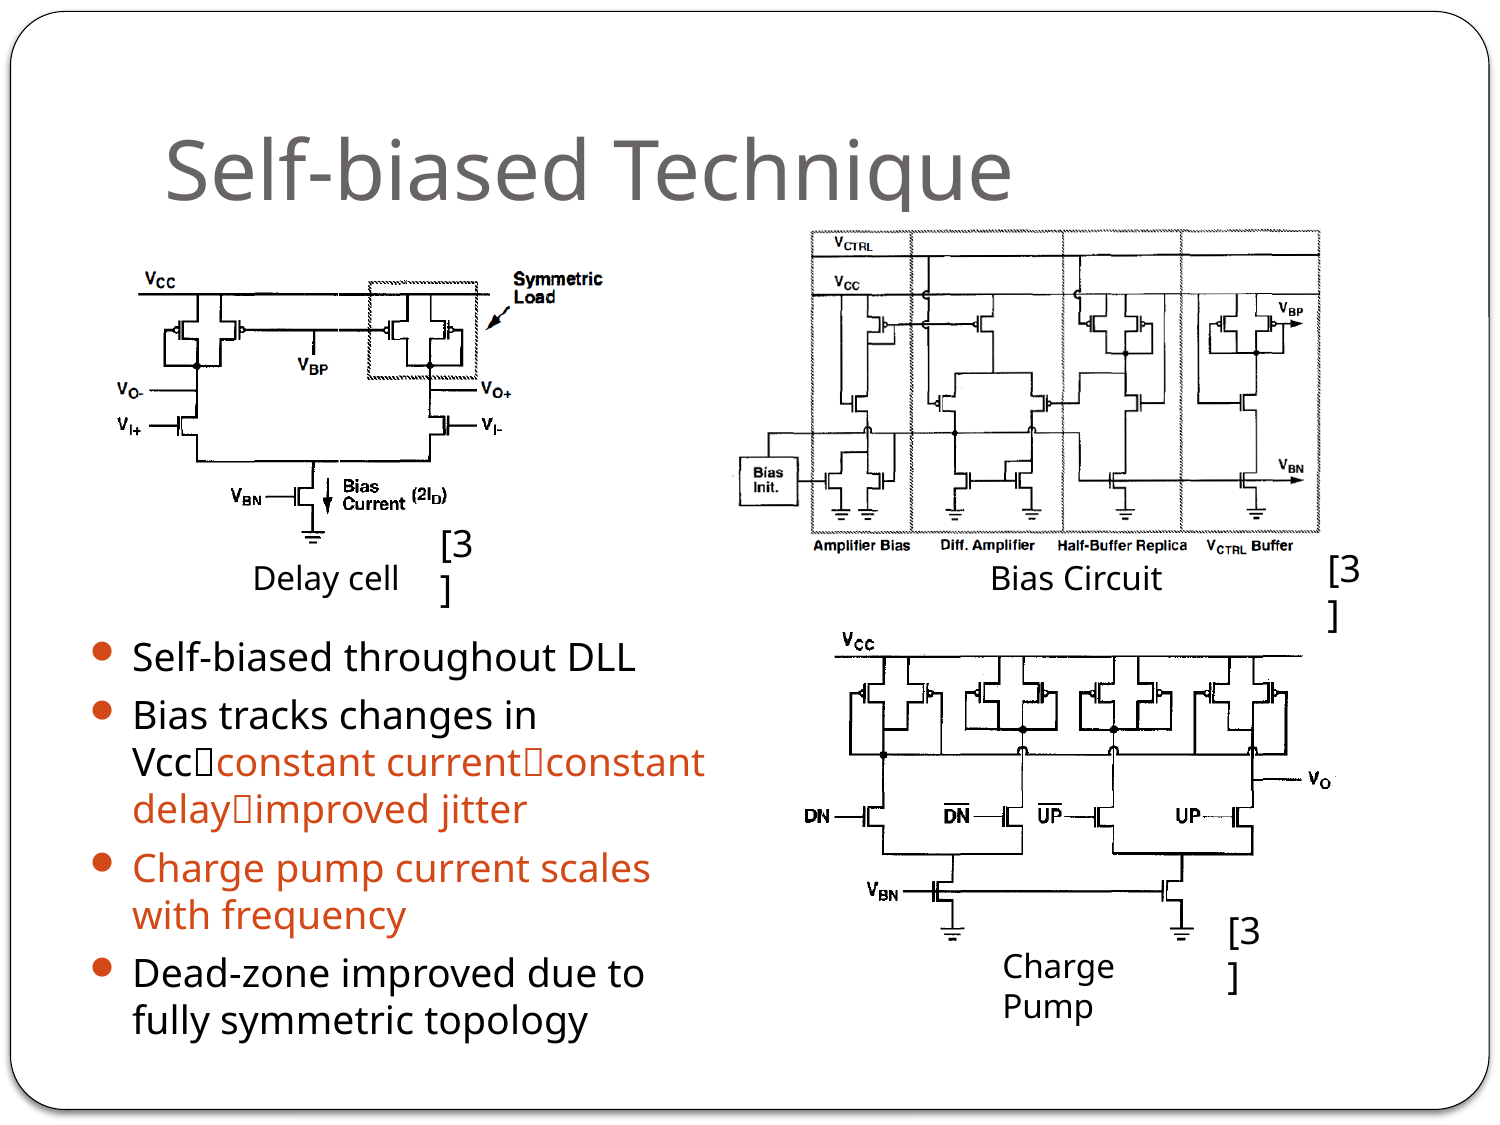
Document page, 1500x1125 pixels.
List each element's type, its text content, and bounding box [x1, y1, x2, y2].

title Self-biased Technique [150, 45, 1425, 233]
text_box [3] [424, 563, 500, 618]
text_box Bias Circuit [974, 572, 1188, 605]
text_box [3] [1212, 959, 1288, 1005]
text_box Charge Pump [987, 959, 1200, 1032]
picture [99, 249, 615, 554]
picture [787, 612, 1336, 951]
picture [724, 212, 1344, 563]
text_box Delay cell [237, 563, 424, 605]
list Self-biased throughout DLL Bias tracks changes in Vccconstant currentconstant delayimproved jitter Charge pump current scales with frequency Dead-zone improved due to fully symmetric topology [75, 624, 725, 1075]
text_box [3] [1312, 537, 1388, 643]
